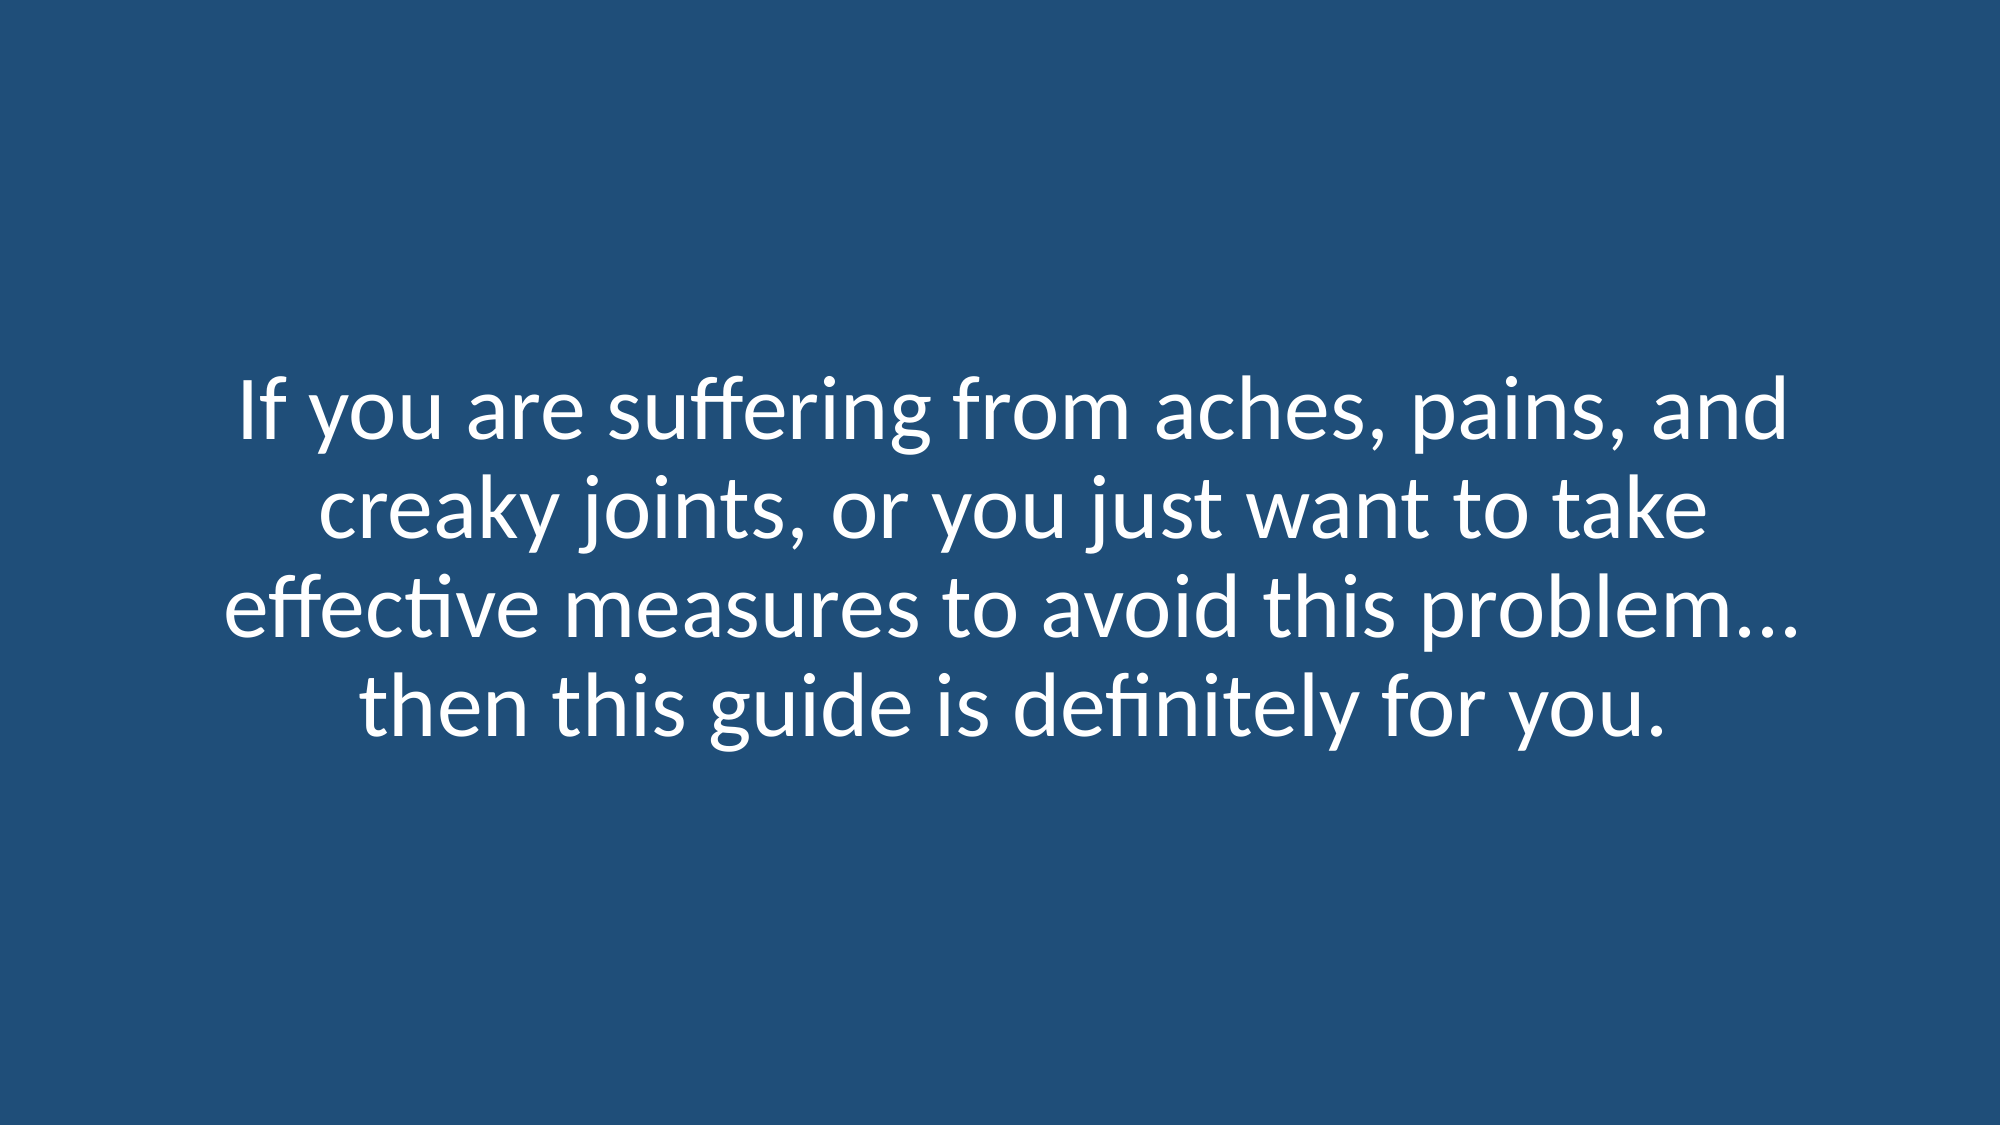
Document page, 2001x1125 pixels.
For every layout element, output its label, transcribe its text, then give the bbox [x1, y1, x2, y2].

list If you are suffering from aches, pains, and creaky joints, or you just want to take effective measures to avoid this problem... then this guide is definitely for you. [202, 353, 1827, 884]
